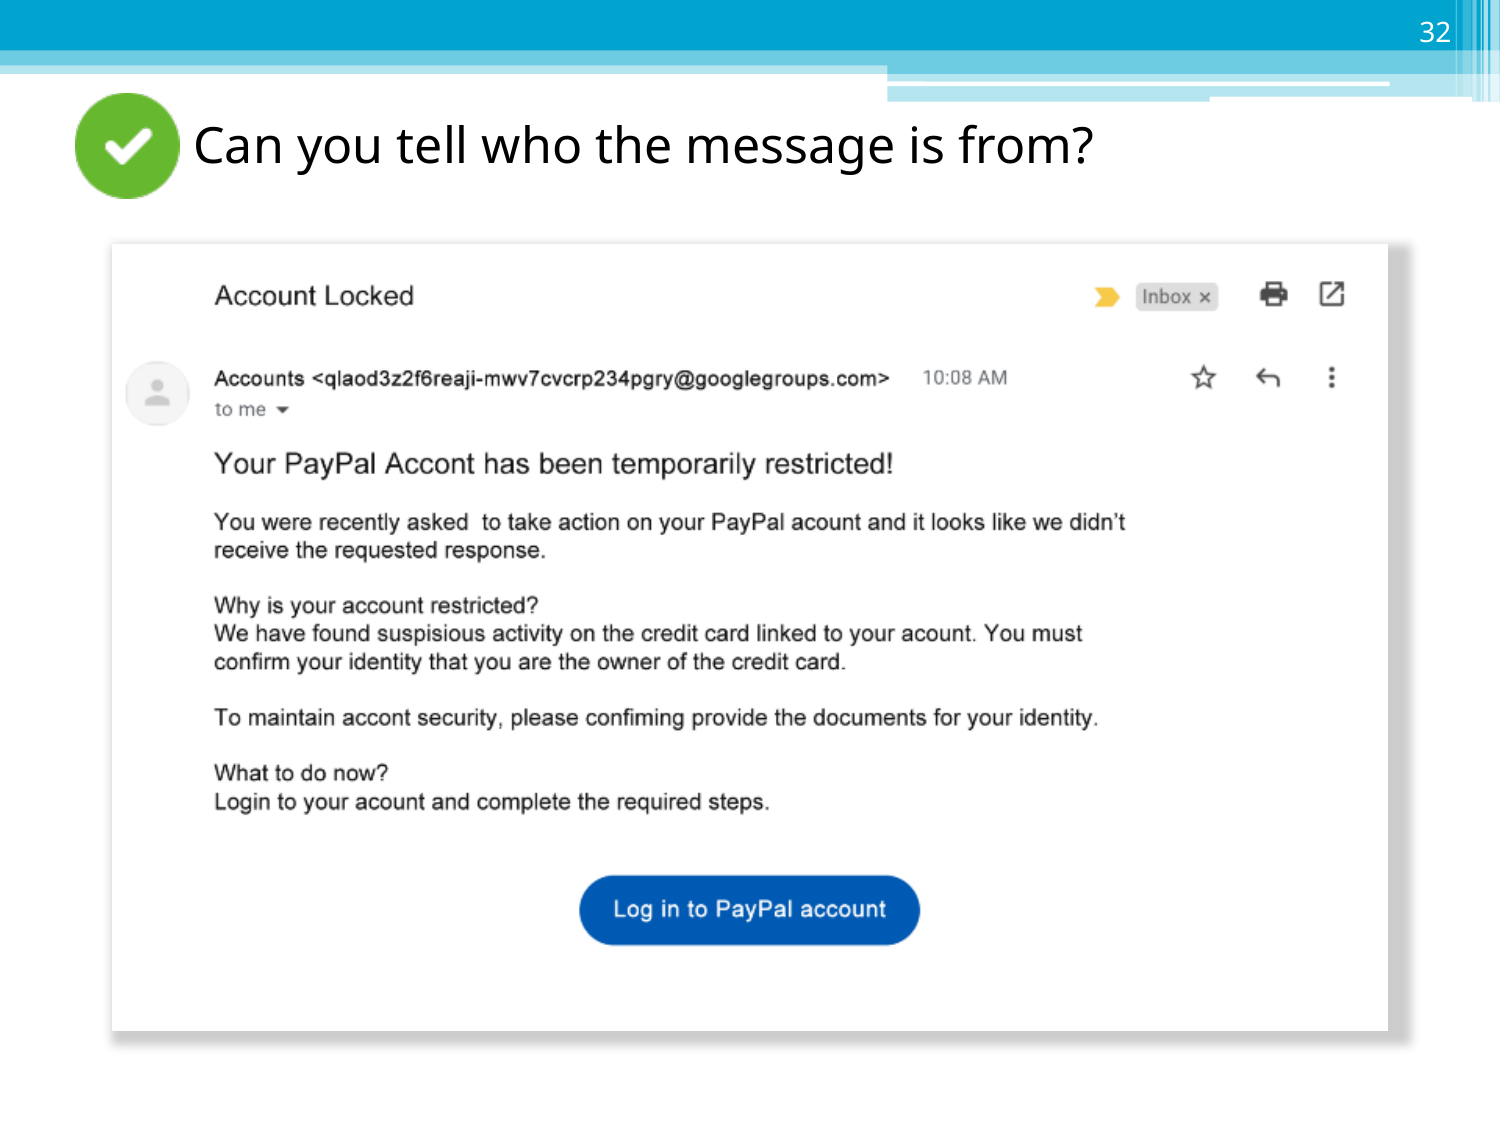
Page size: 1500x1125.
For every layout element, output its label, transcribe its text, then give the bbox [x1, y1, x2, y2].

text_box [74, 93, 1100, 199]
picture [112, 244, 1388, 1031]
list [75, 368, 1425, 1079]
slide_number 32 [1341, 0, 1466, 61]
